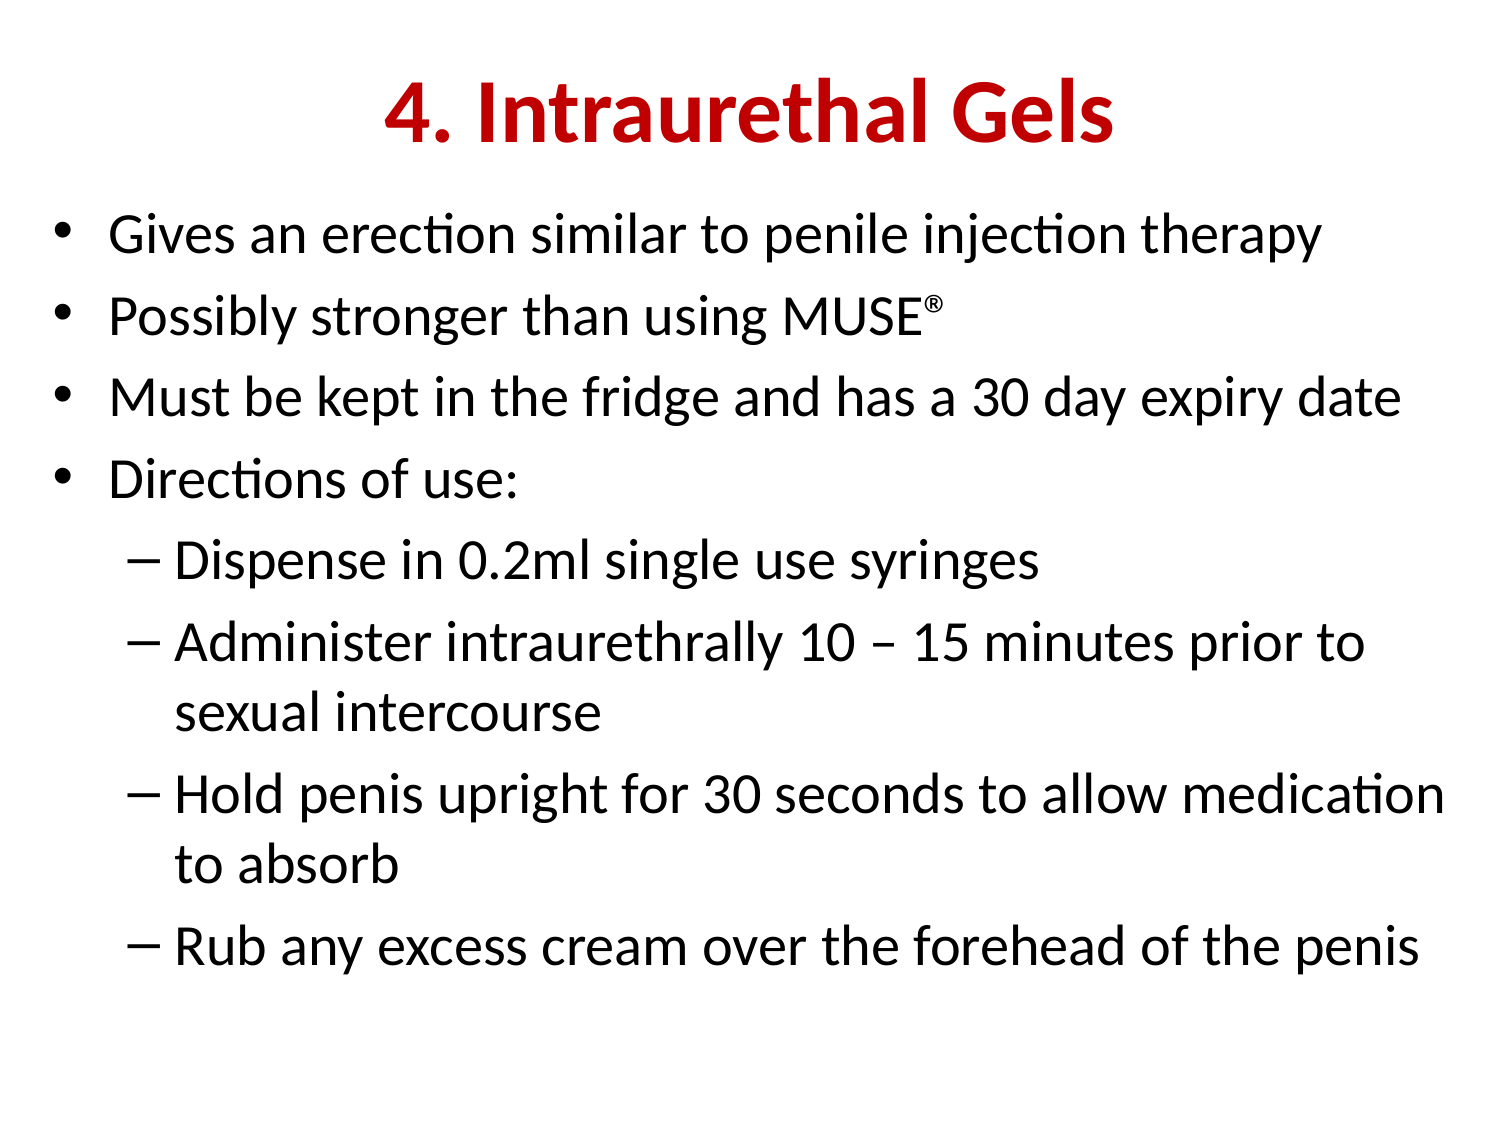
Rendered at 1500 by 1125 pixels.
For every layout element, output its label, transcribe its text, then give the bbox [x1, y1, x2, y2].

title 4. Intraurethal Gels [75, 12, 1425, 187]
list Gives an erection similar to penile injection therapy Possibly stronger than using MUSE® Must be kept in the fridge and has a 30 day expiry date Directions of use: Dispense in 0.2ml single use syringes Administer intraurethrally 10 – 15 minutes prior to sexual intercourse Hold penis upright for 30 seconds to allow medication to absorb Rub any excess cream over the forehead of the penis [37, 187, 1500, 930]
